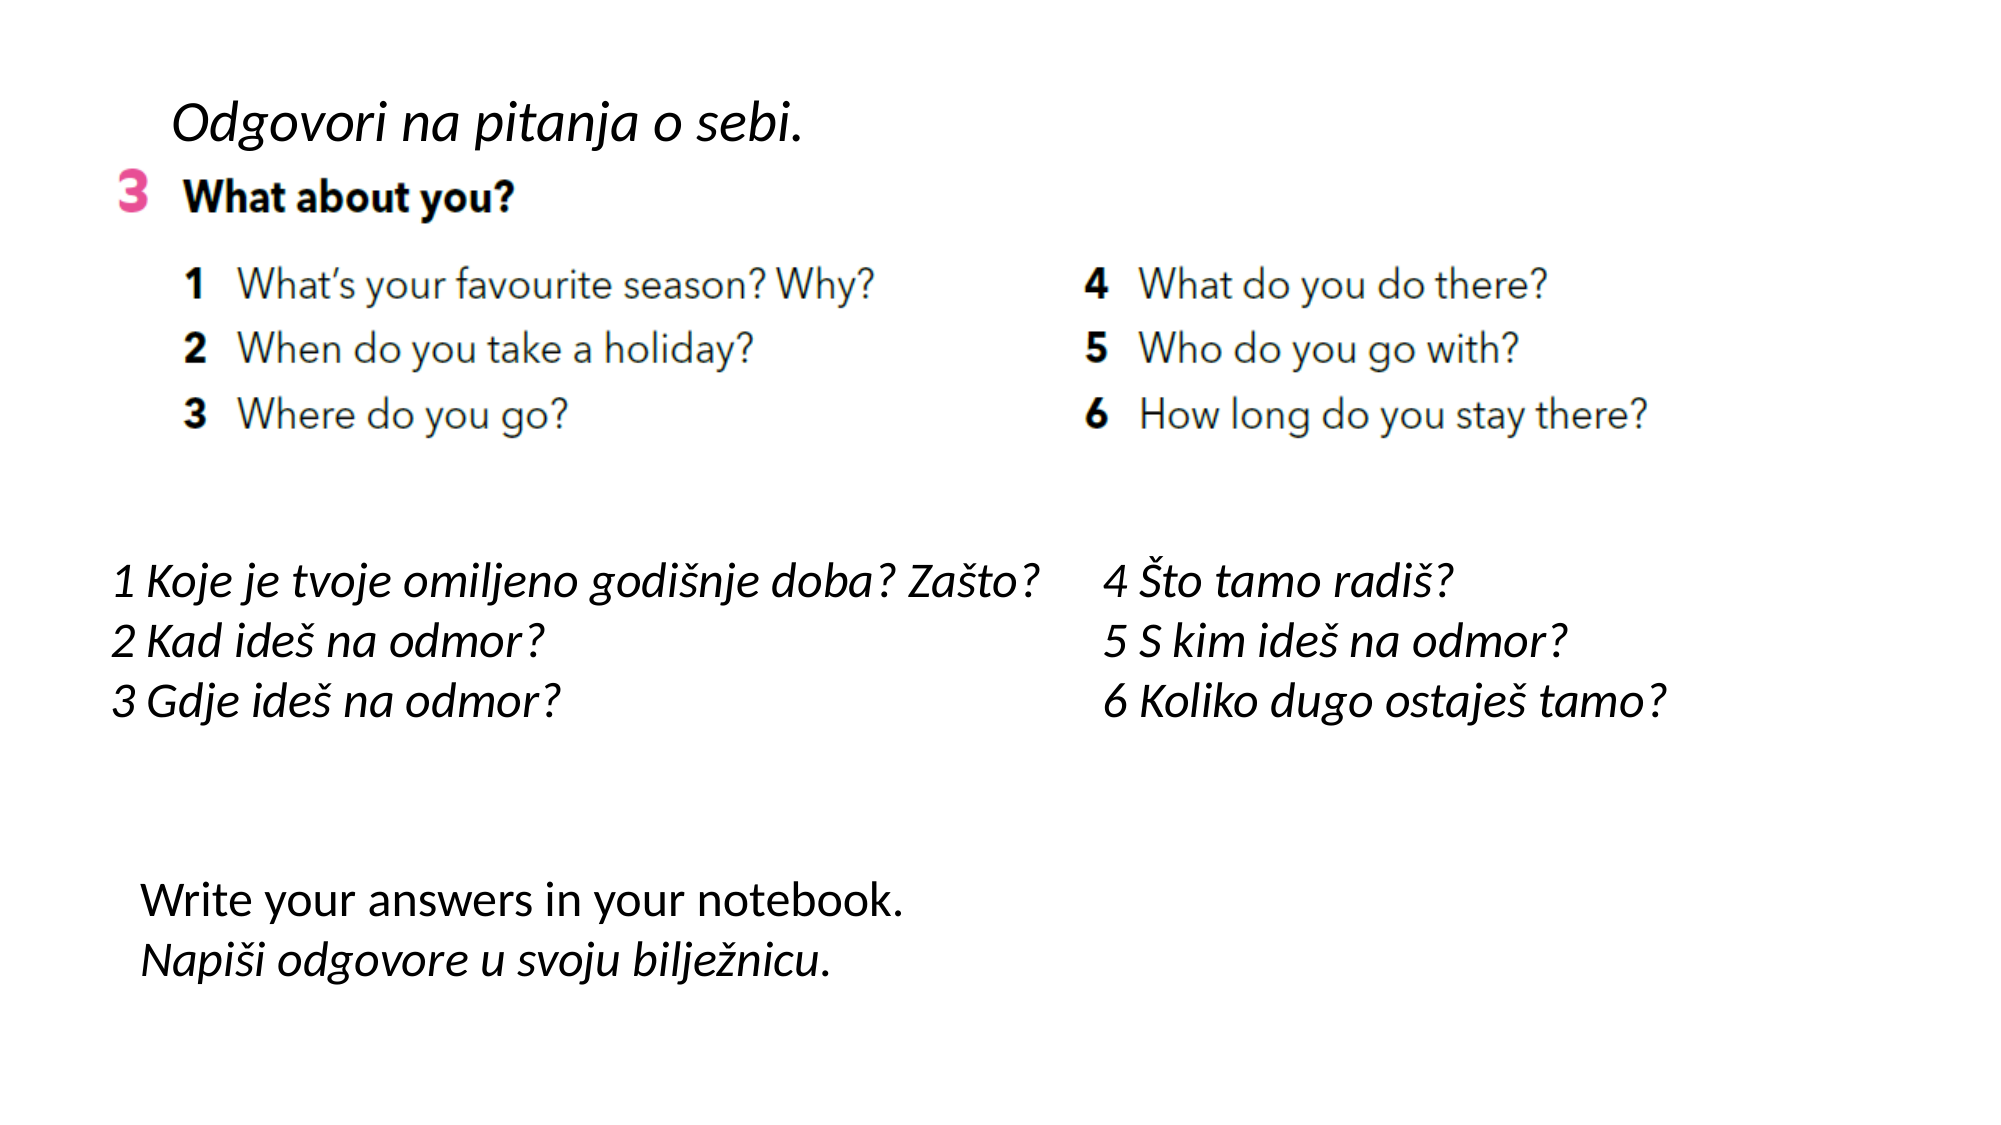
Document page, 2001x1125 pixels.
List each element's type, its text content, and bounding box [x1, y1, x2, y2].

picture [108, 161, 1697, 479]
text_box 4 Što tamo radiš? 5 S kim ideš na odmor? 6 Koliko dugo ostaješ tamo? [1087, 540, 1858, 736]
text_box 1 Koje je tvoje omiljeno godišnje doba? Zašto? 2 Kad ideš na odmor? 3 Gdje ideš na odmor? [95, 540, 1059, 736]
text_box Write your answers in your notebook. Napiši odgovore u svoju bilježnicu. [125, 858, 1776, 994]
text_box Odgovori na pitanja o sebi. [156, 75, 1753, 161]
